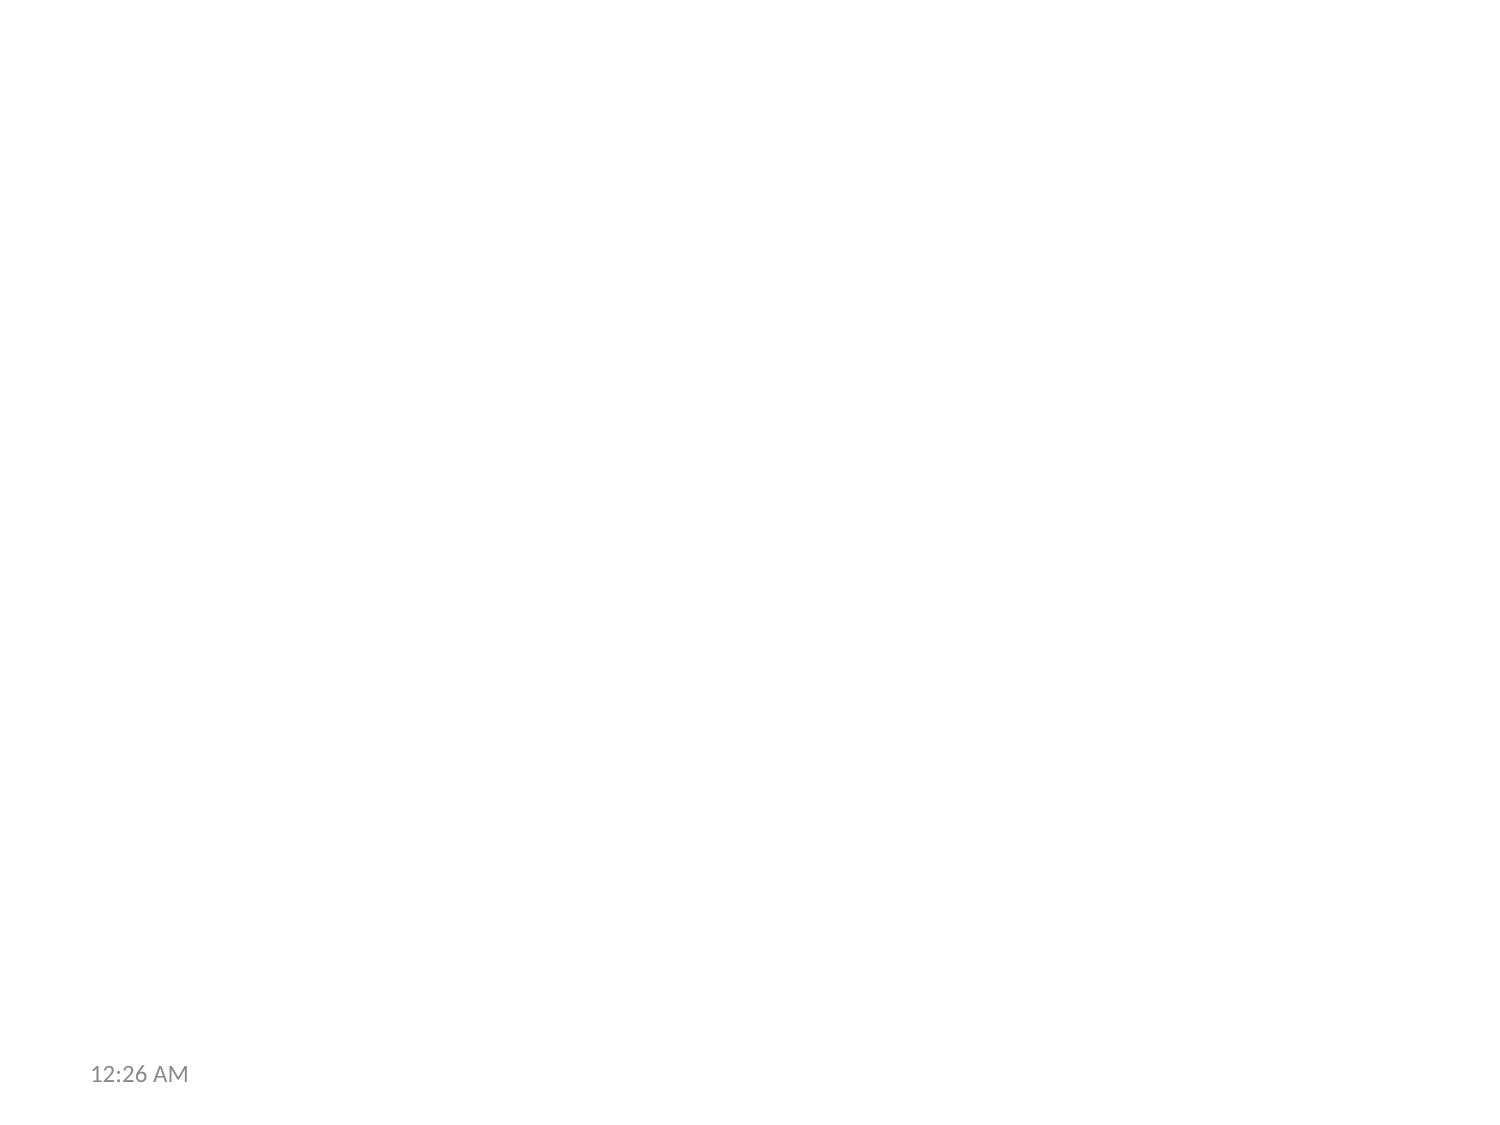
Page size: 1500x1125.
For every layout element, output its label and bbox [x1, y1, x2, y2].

slide_number [75, 1042, 425, 1103]
